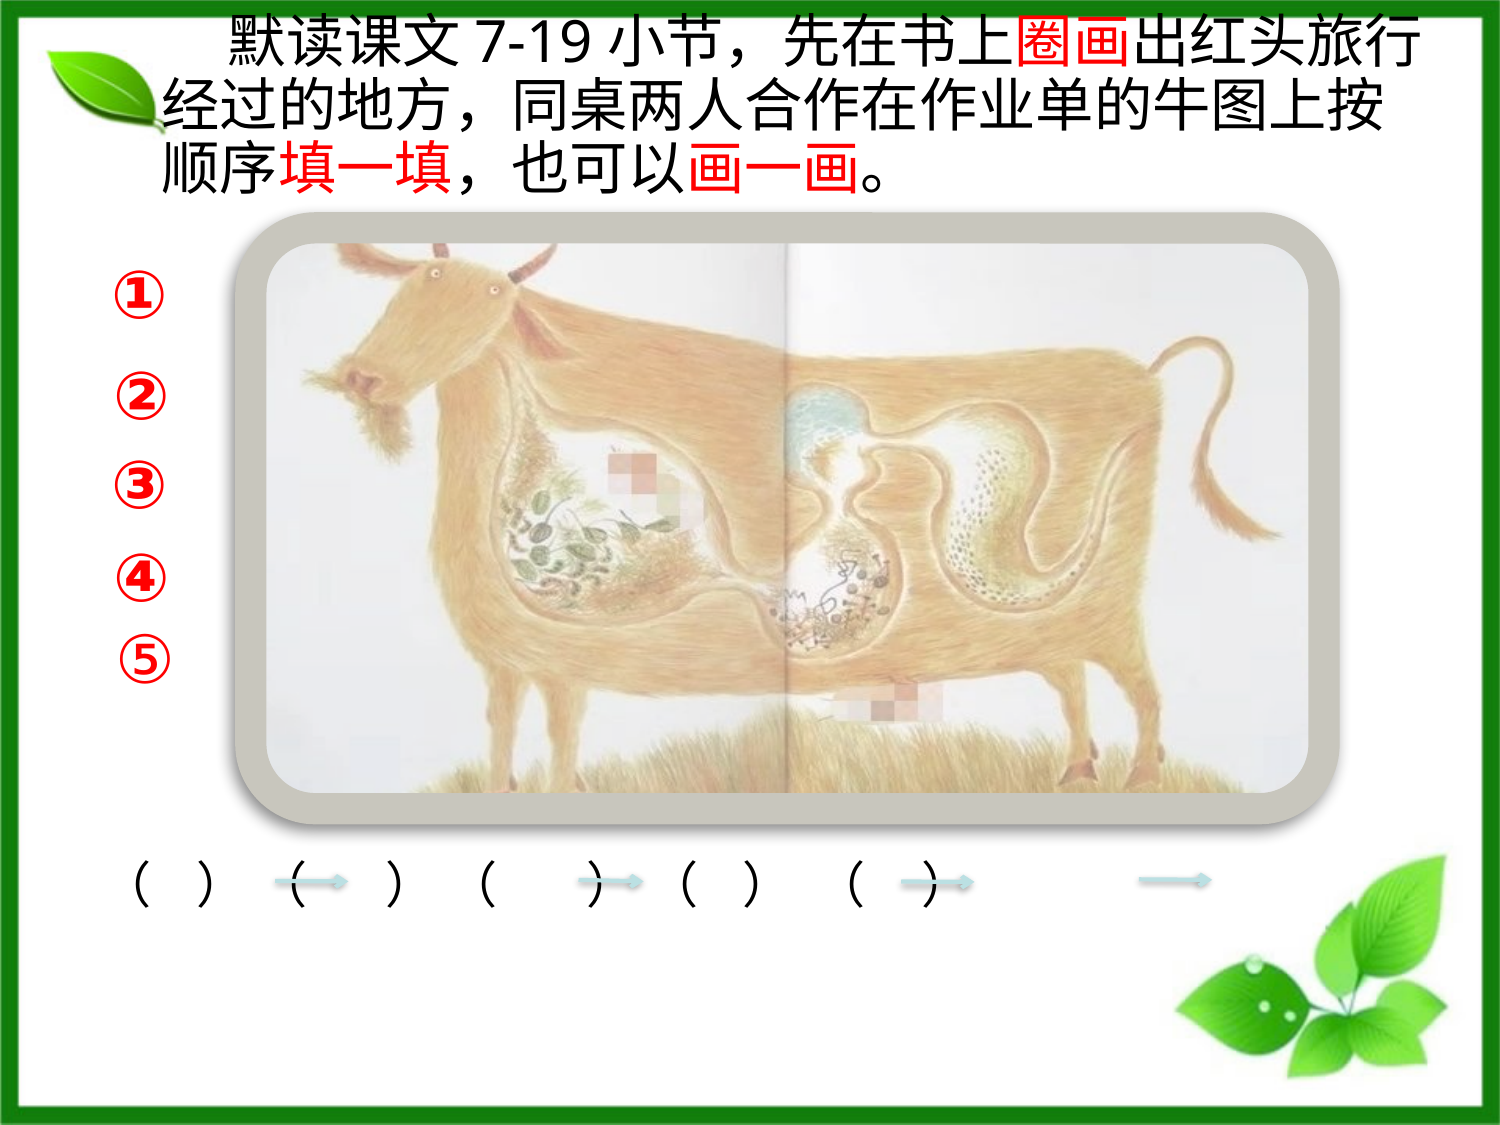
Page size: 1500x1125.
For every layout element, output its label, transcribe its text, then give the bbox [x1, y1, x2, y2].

text_box ③ [96, 434, 211, 530]
picture [0, 0, 1500, 1125]
text_box ② [99, 345, 213, 441]
text_box ① [96, 244, 211, 340]
text_box ④ [99, 527, 245, 623]
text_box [86, 845, 1489, 922]
text_box ⑤ [101, 609, 191, 705]
text_box 默读课文7-19小节，先在书上圈画出红头旅行经过的地方，同桌两人合作在作业单的牛图上按顺序填一填，也可以画一画。 [147, 3, 1447, 209]
